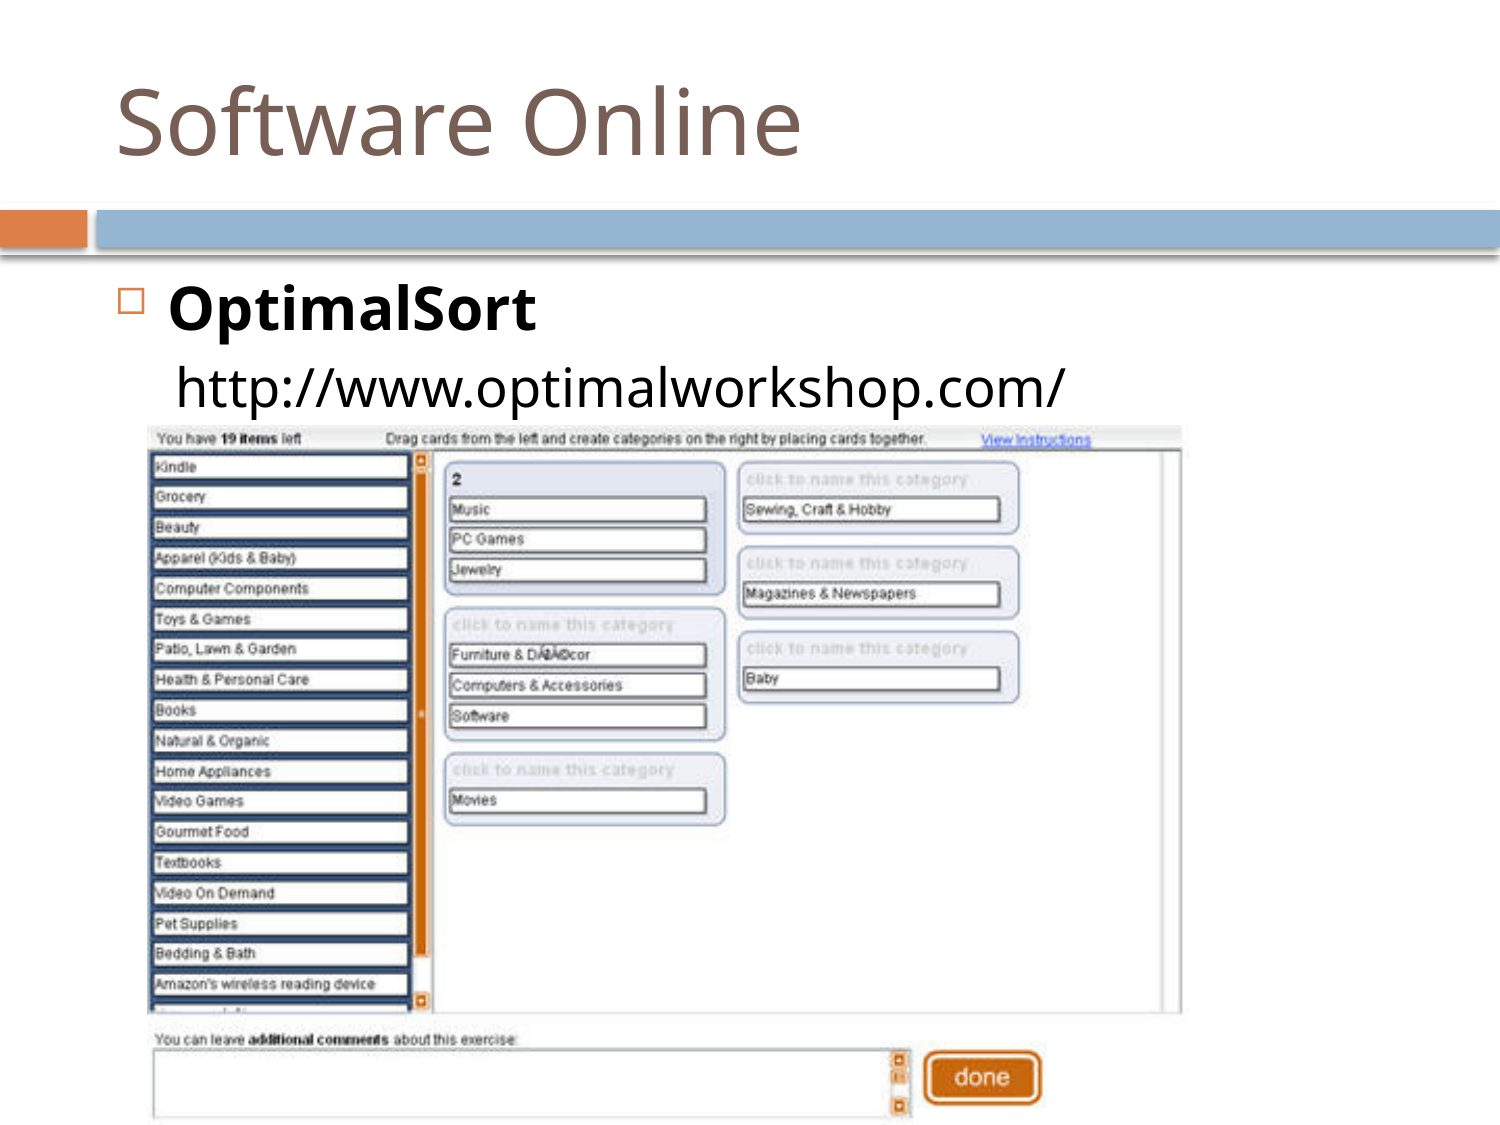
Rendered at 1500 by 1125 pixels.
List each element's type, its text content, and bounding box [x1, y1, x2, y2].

picture [147, 425, 1189, 1125]
title Software Online [100, 37, 1438, 200]
list OptimalSort http://www.optimalworkshop.com/optimalsort.htm [100, 262, 1438, 1000]
